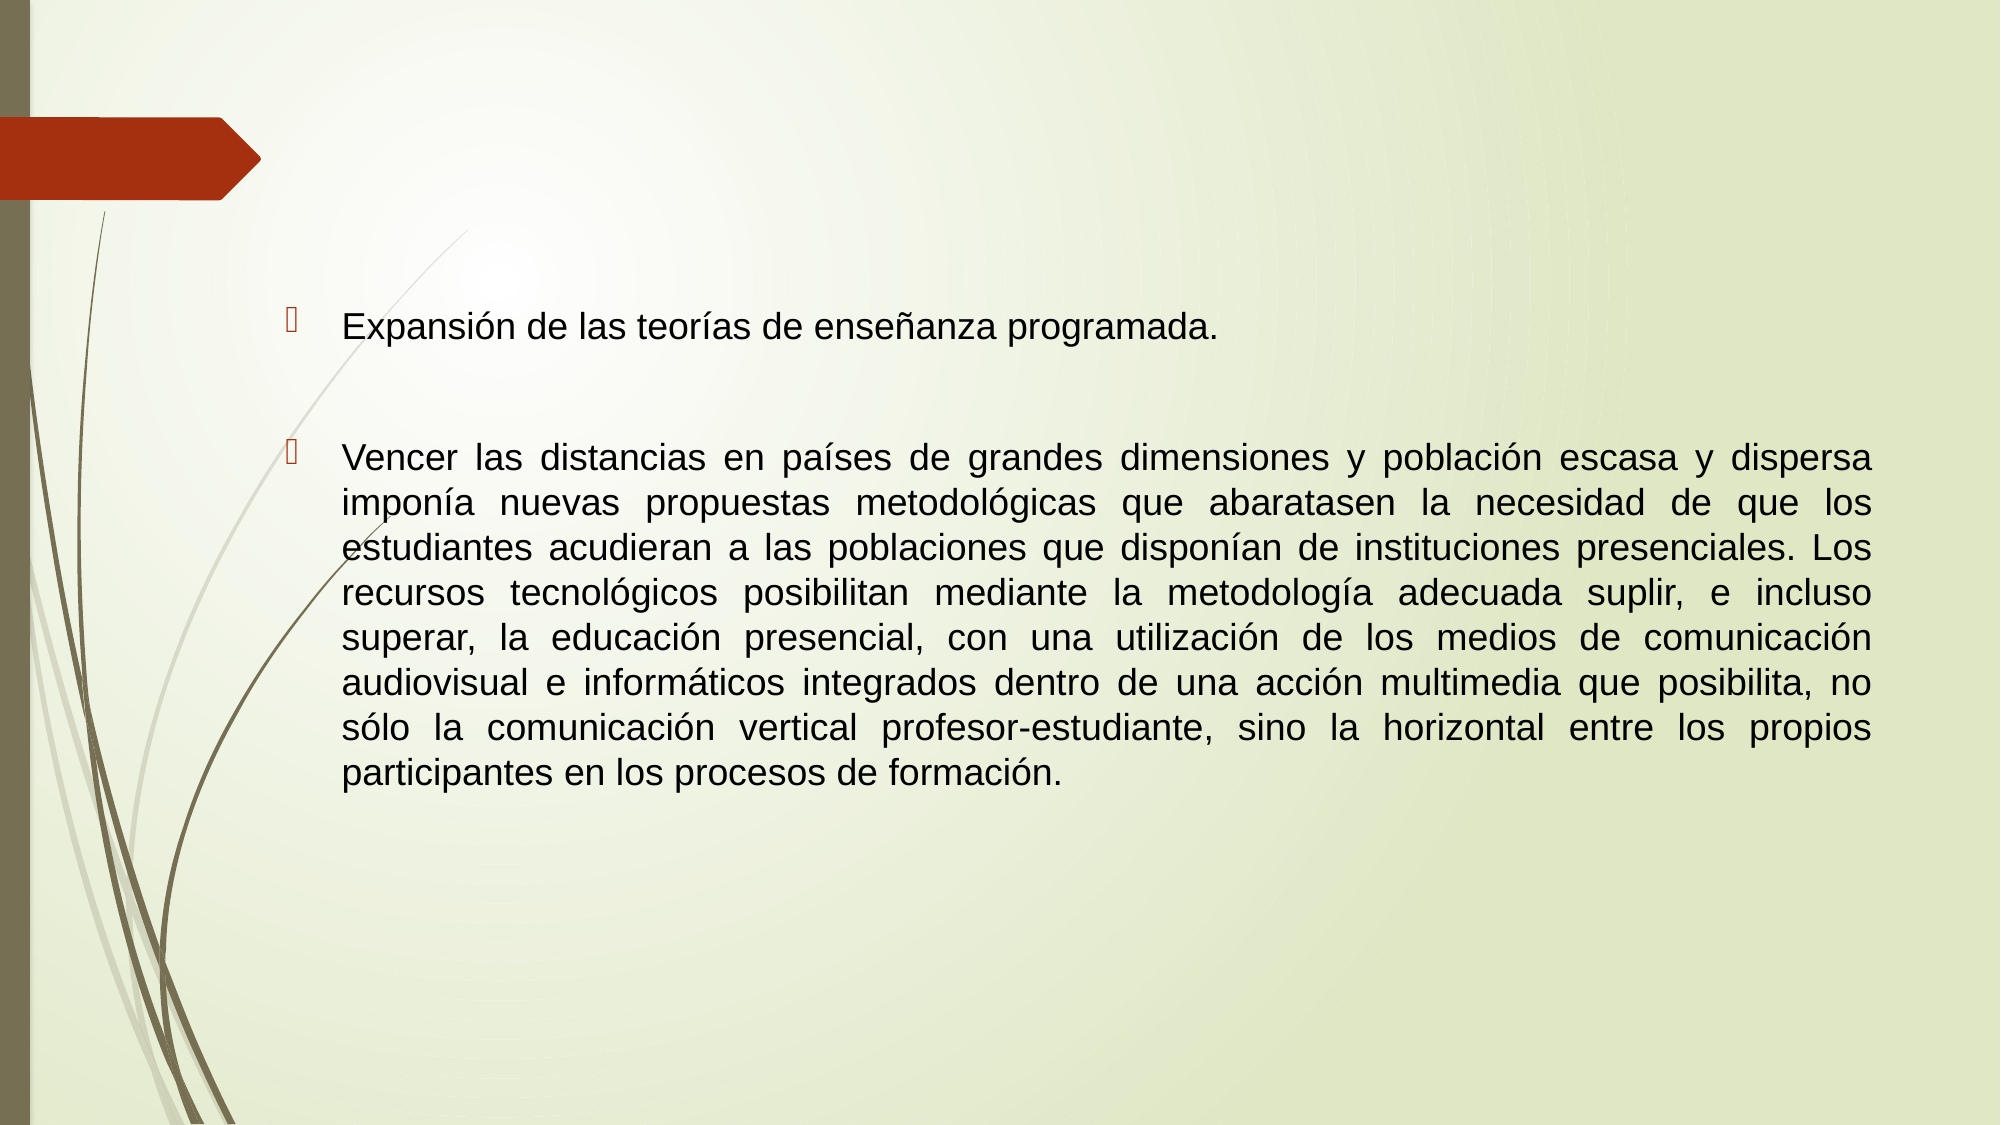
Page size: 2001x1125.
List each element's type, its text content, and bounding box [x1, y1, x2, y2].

list Expansión de las teorías de enseñanza programada. Vencer las distancias en países de grandes dimensiones y población escasa y dispersa imponía nuevas propuestas metodológicas que abaratasen la necesidad de que los estudiantes acudieran a las poblaciones que disponían de instituciones presenciales. Los recursos tecnológicos posibilitan mediante la metodología adecuada suplir, e incluso superar, la educación presencial, con una utilización de los medios de comunicación audiovisual e informáticos integrados dentro de una acción multimedia que posibilita, no sólo la comunicación vertical profesor-estudiante, sino la horizontal entre los propios participantes en los procesos de formación. [270, 294, 1888, 1017]
